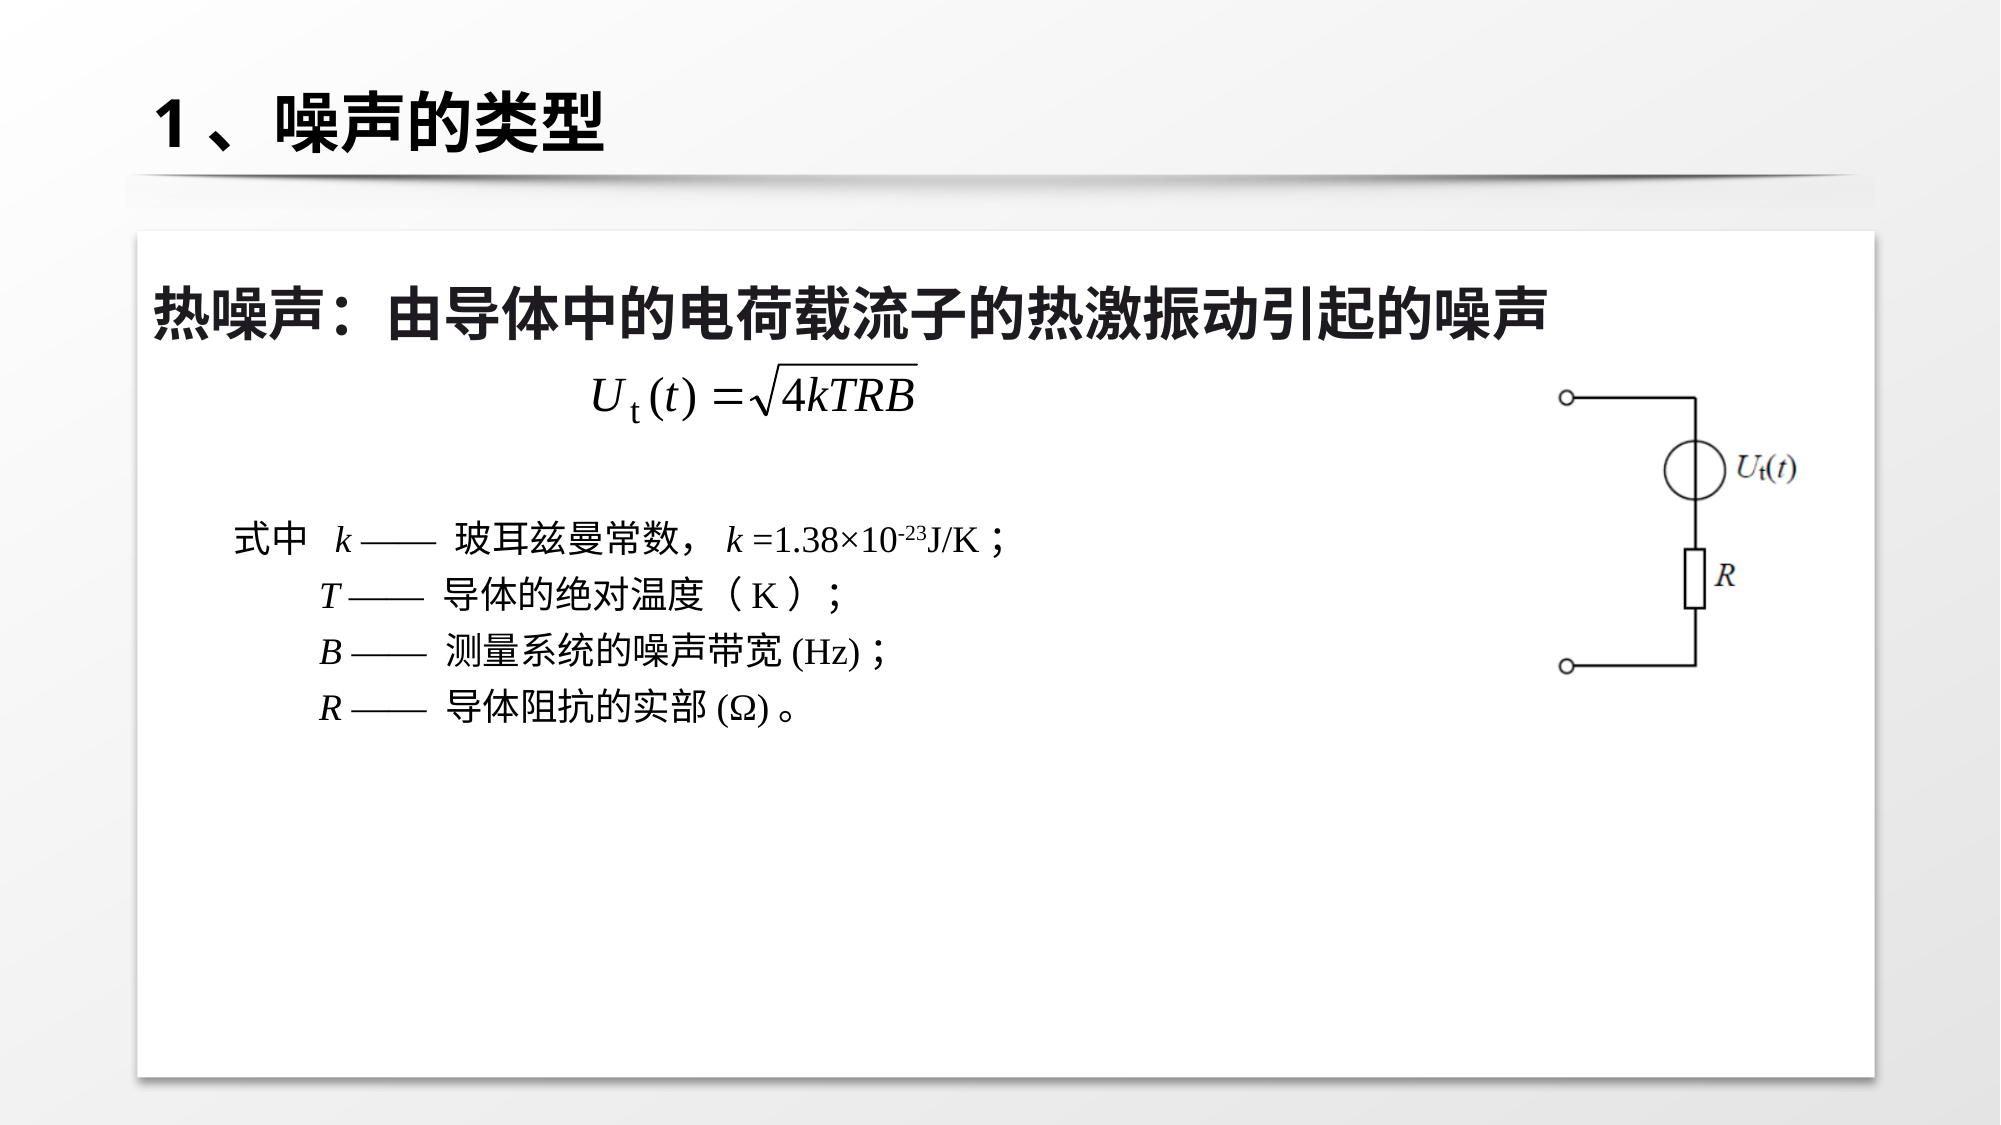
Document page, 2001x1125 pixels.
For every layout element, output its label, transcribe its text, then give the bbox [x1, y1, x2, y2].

picture [127, 175, 1874, 211]
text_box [586, 354, 929, 436]
title 1、噪声的类型 [137, 77, 1875, 175]
list 热噪声：由导体中的电荷载流子的热激振动引起的噪声 [137, 234, 1863, 1052]
picture [1454, 354, 1821, 703]
text_box 式中 k —— 玻耳兹曼常数，k =1.38×10-23J/K； T —— 导体的绝对温度（K）； B —— 测量系统的噪声带宽(Hz)； R —— 导体阻抗的实部(Ω)。 [218, 496, 1638, 774]
